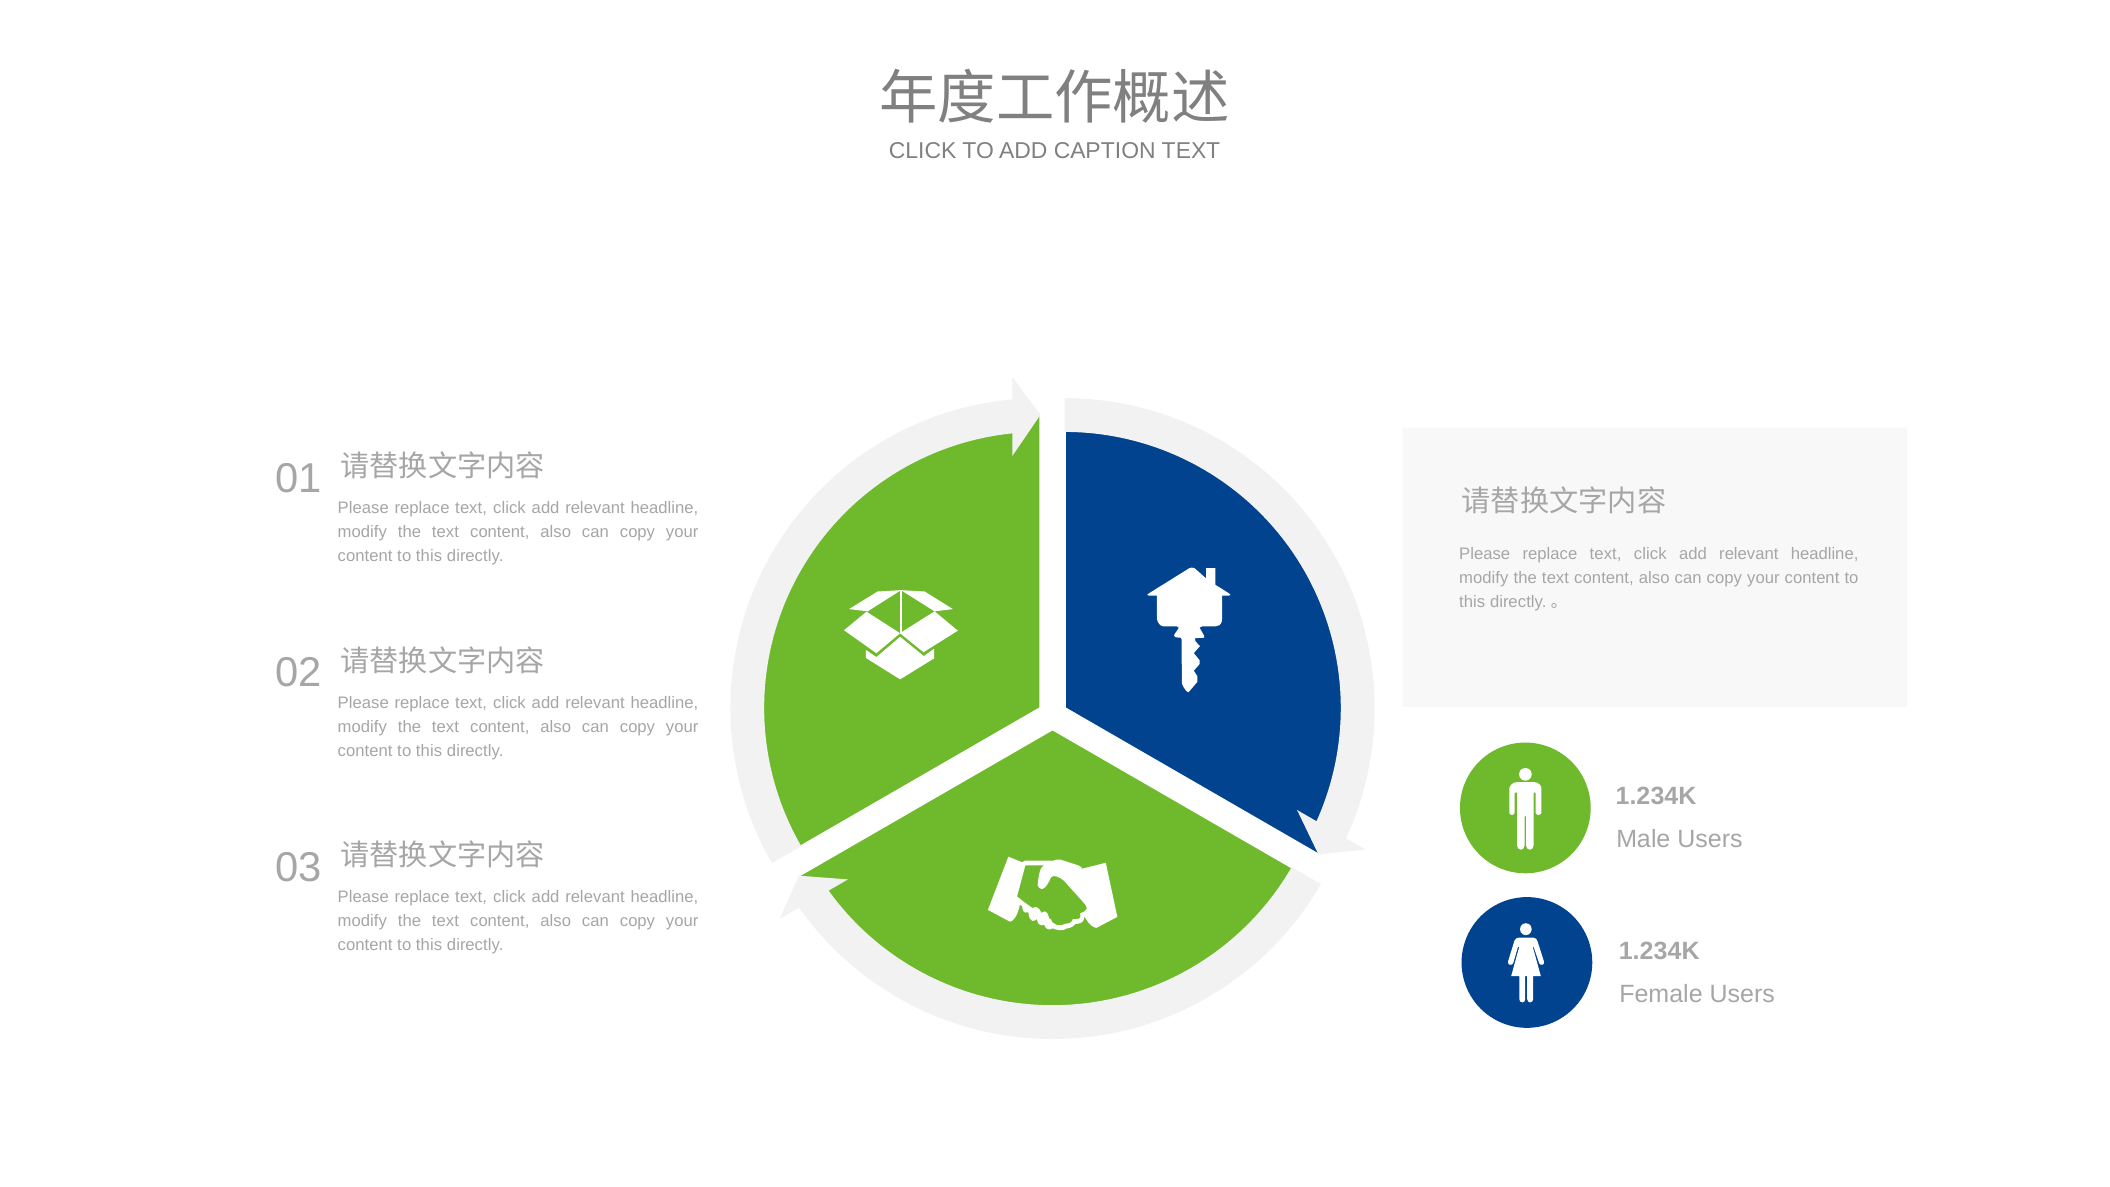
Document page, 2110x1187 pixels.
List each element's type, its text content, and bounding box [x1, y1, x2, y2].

text_box CLICK TO ADD CAPTION TEXT [865, 135, 1245, 163]
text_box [322, 627, 707, 766]
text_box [322, 433, 707, 572]
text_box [1402, 427, 1907, 707]
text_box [844, 590, 958, 680]
text_box Male Users [1601, 809, 1758, 861]
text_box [322, 822, 707, 961]
text_box 02 [260, 627, 322, 703]
text_box 年度工作概述 [865, 60, 1245, 131]
text_box Female Users [1604, 963, 1791, 1015]
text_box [1459, 742, 1591, 874]
text_box 03 [260, 822, 322, 897]
text_box 01 [260, 433, 322, 509]
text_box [1461, 897, 1593, 1028]
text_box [707, 375, 1398, 1062]
text_box 1.234K [1600, 766, 1712, 817]
text_box 1.234K [1603, 920, 1715, 972]
